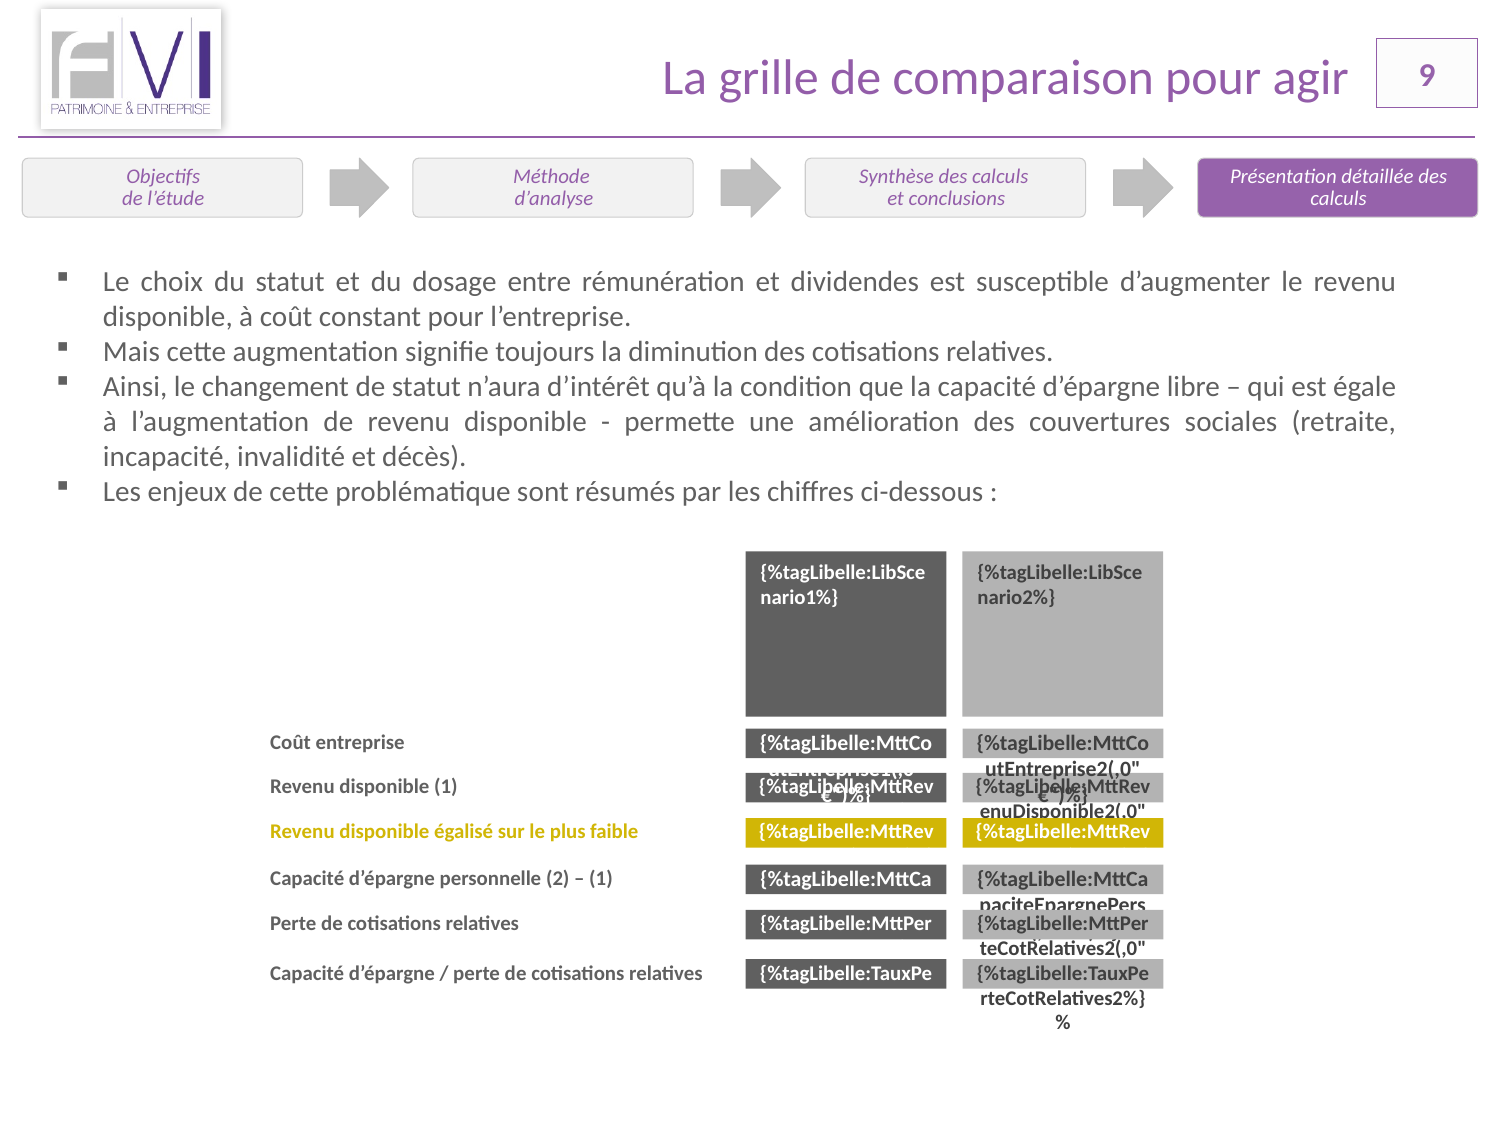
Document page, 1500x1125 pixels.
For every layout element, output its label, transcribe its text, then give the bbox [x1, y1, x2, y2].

text_box {%tagLibelle:LibScenario2%} [962, 551, 1164, 717]
text_box {%tagLibelle:LibScenario1%} [745, 551, 947, 717]
text_box {%tagLibelle:TauxPerteCotRelatives1%} % [745, 959, 947, 989]
text_box Coût entreprise [255, 728, 422, 753]
title La grille de comparaison pour agir [242, 19, 1365, 130]
text_box {%tagLibelle:MttCapaciteEpargnePerso2(,0" €")%} [962, 864, 1164, 895]
text_box {%tagLibelle:MttRevenufaible2(,0" €")%} [962, 818, 1164, 848]
text_box Revenu disponible égalisé sur le plus faible [255, 818, 664, 859]
text_box Capacité d’épargne / perte de cotisations relatives [255, 959, 616, 1000]
text_box {%tagLibelle:MttRevenuDisponible1(,0" €")%} [745, 772, 947, 803]
text_box {%tagLibelle:MttPerteCotRelatives1(,0" €")%} [745, 909, 947, 940]
text_box {%tagLibelle:MttCapaciteEpargnePerso1(,0" €")%} [745, 864, 947, 895]
text_box Revenu disponible (1) [255, 772, 476, 814]
text_box Perte de cotisations relatives [255, 909, 616, 951]
text_box {%tagLibelle:MttPerteCotRelatives2(,0" €")%} [962, 909, 1164, 940]
text_box Capacité d’épargne personnelle (2) – (1) [255, 864, 664, 910]
text_box {%tagLibelle:MttCoutEntreprise2(,0" €")%} [962, 728, 1164, 759]
text_box Le choix du statut et du dosage entre rémunération et dividendes est susceptible d’augmenter le revenu disponible, à coût constant pour l’entreprise. Mais cette augmentation signifie toujours la diminution des cotisations relatives. Ainsi, le changement de statut n’aura d’intérêt qu’à la condition que la capacité d’épargne libre – qui est égale à l’augmentation de revenu disponible - permette une amélioration des couvertures sociales (retraite, incapacité, invalidité et décès). Les enjeux de cette problématique sont résumés par les chiffres ci-dessous : [41, 255, 1412, 515]
text_box {%tagLibelle:MttCoutEntreprise1(,0" €")%} [745, 728, 947, 759]
text_box {%tagLibelle:TauxPerteCotRelatives2%} % [962, 959, 1164, 989]
picture [41, 9, 221, 130]
text_box {%tagLibelle:MttRevenufaible1(,0" €")%} [745, 818, 947, 848]
text_box {%tagLibelle:MttRevenuDisponible2(,0" €")%} [962, 772, 1164, 803]
